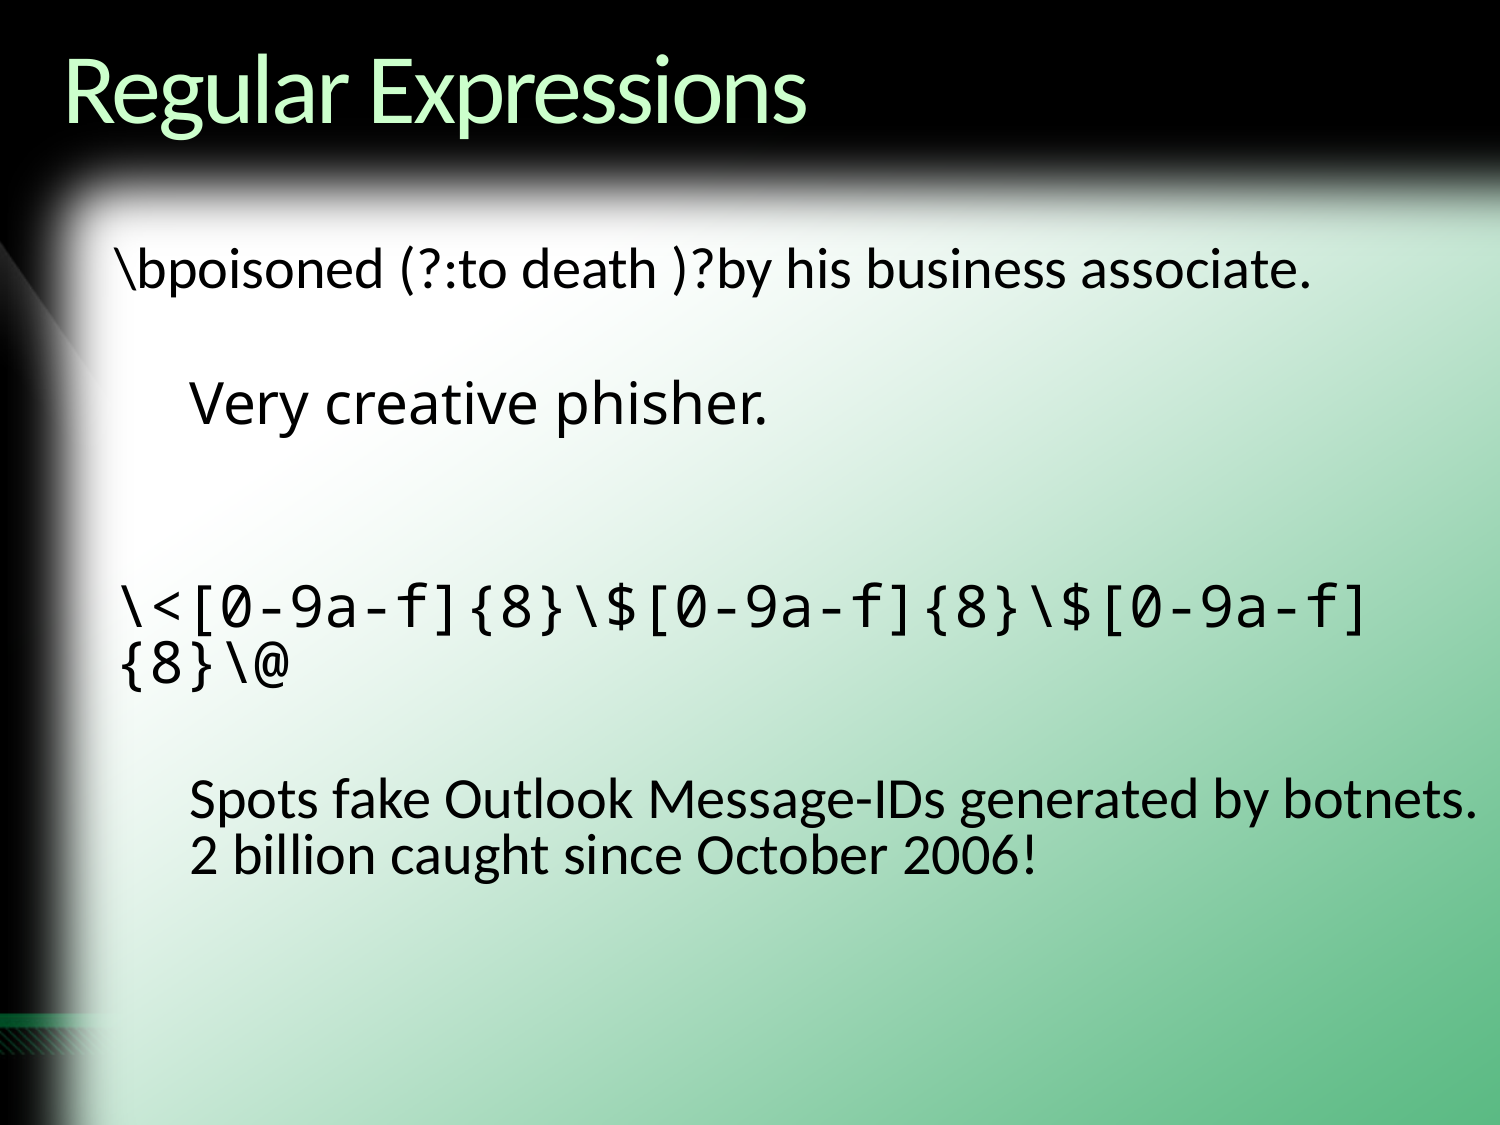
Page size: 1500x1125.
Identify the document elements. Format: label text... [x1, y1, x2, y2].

text_box \bpoisoned (?:to death )?by his business associate. Very creative phisher. \<[0-9a-f]{8}\$[0-9a-f]{8}\$[0-9a-f]{8}\@ Spots fake Outlook Message-IDs generated by botnets. 2 billion caught since October 2006! [114, 244, 1500, 987]
title Regular Expressions [62, 37, 1438, 147]
picture [0, 0, 1500, 1125]
